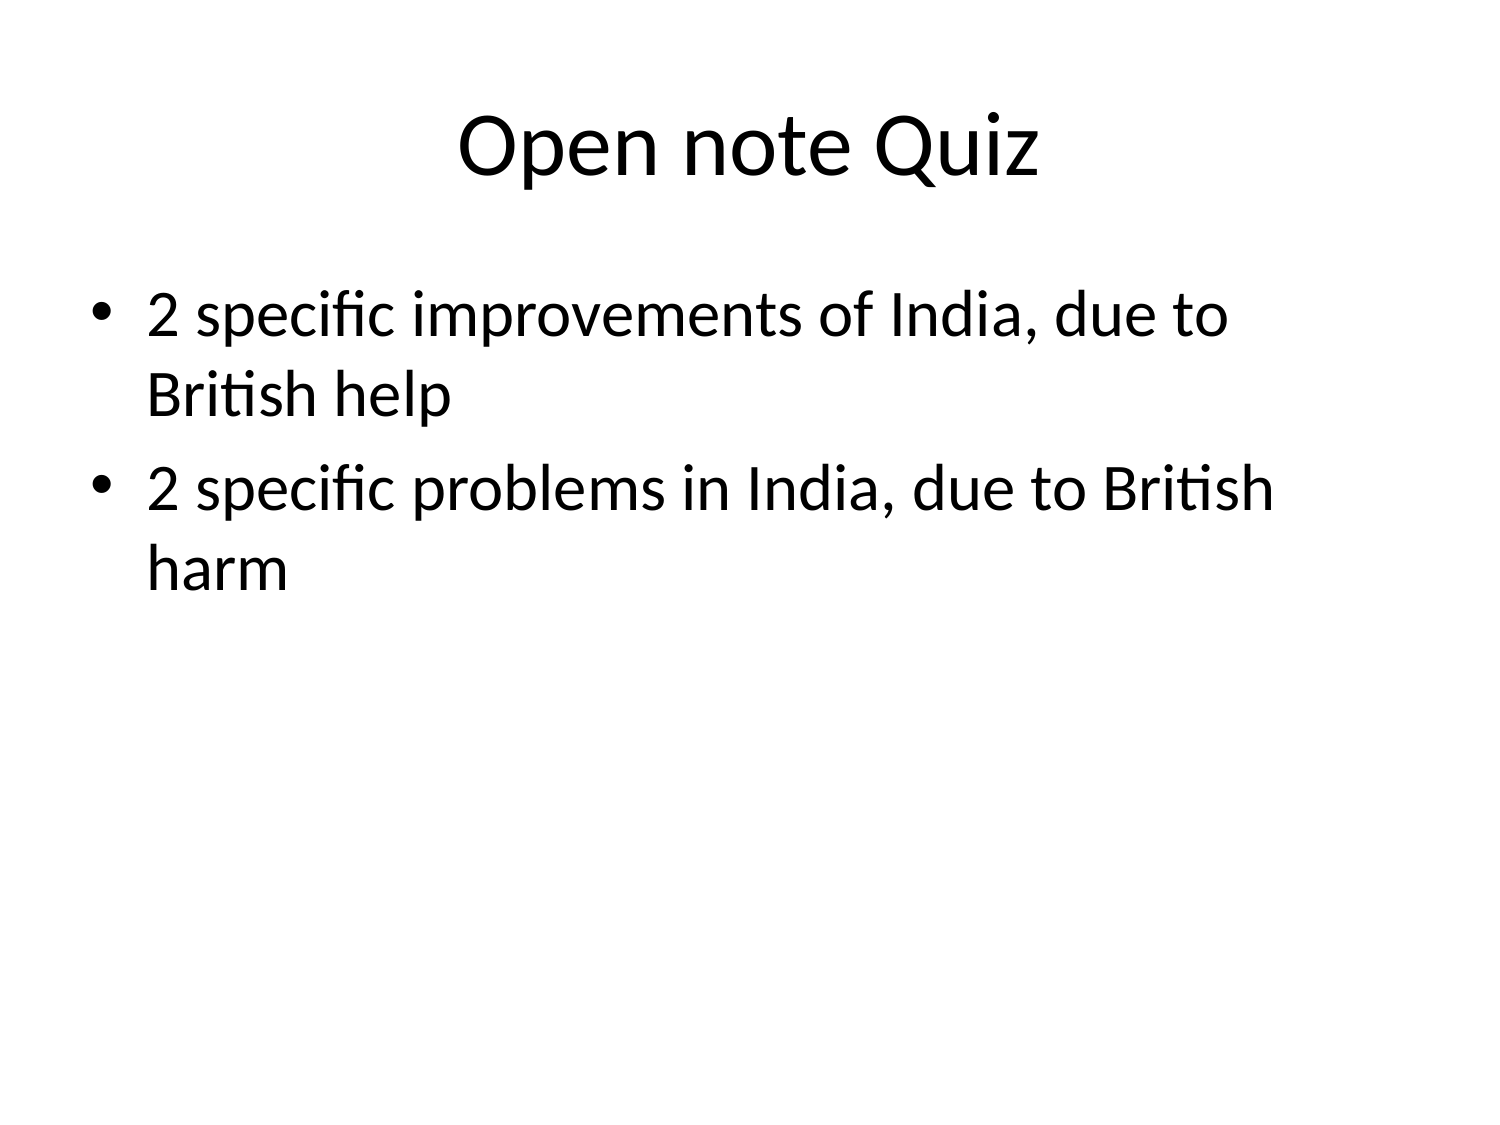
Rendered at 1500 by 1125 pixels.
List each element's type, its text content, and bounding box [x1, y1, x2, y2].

title Open note Quiz [75, 45, 1425, 233]
list 2 specific improvements of India, due to British help 2 specific problems in India, due to British harm [75, 262, 1425, 1005]
